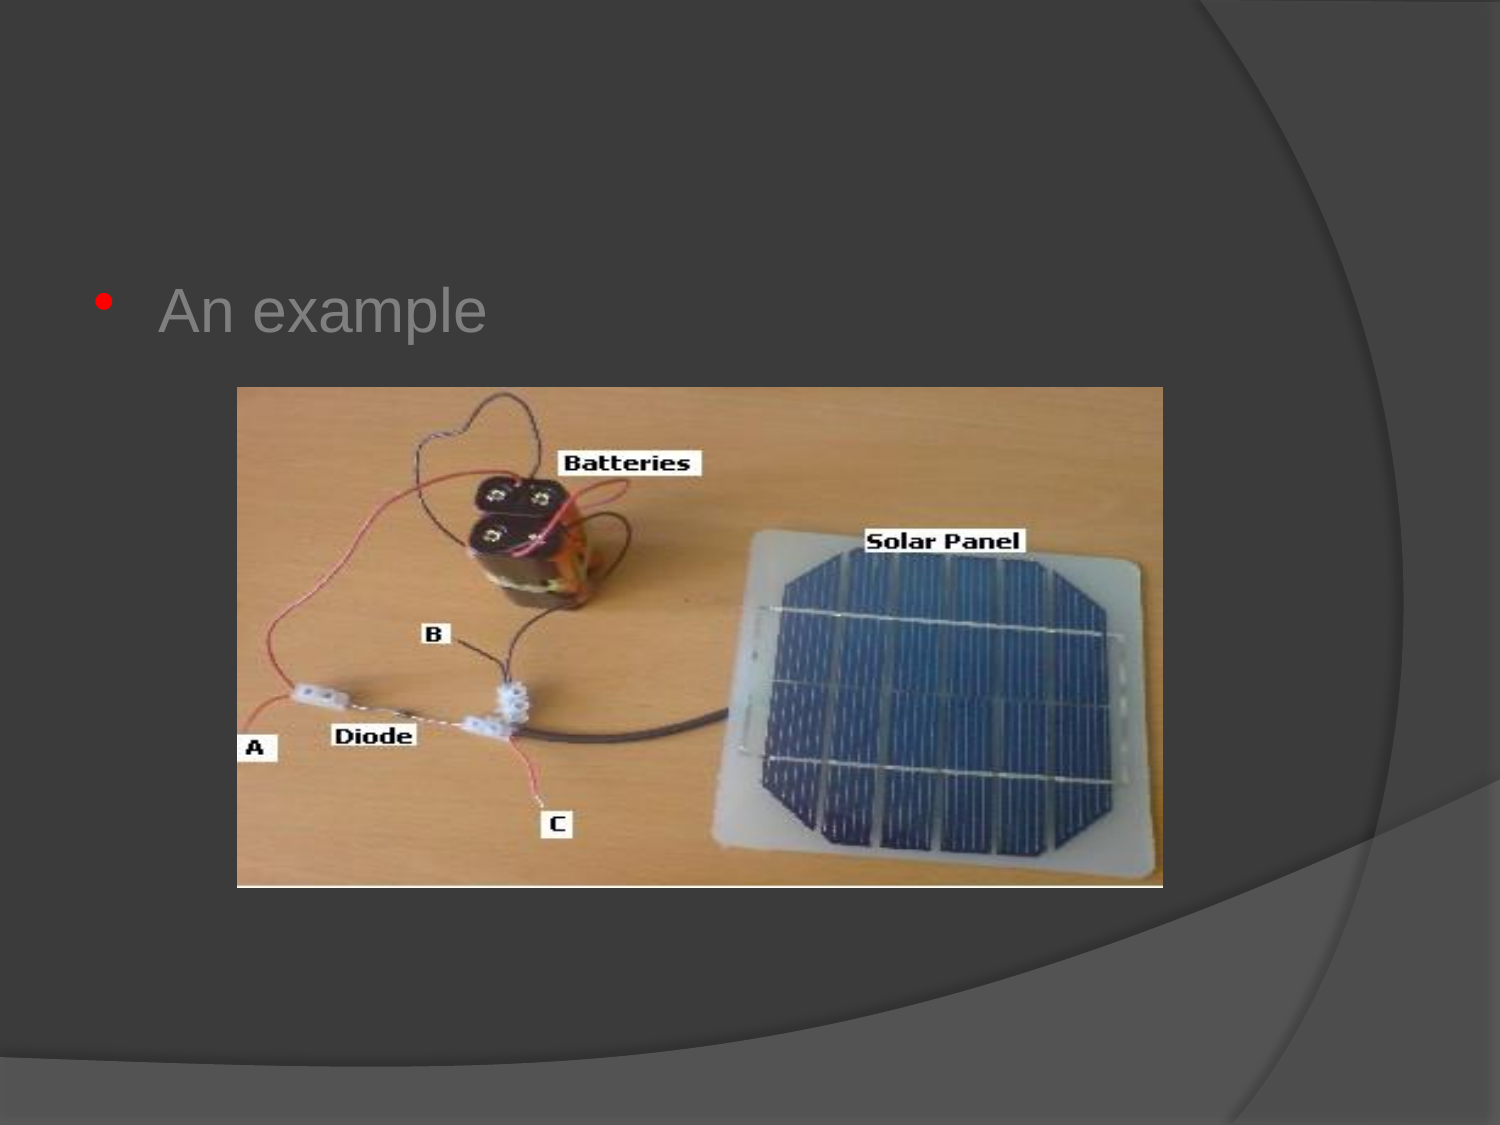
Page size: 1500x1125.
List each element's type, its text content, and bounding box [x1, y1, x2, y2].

list An example [75, 262, 1300, 1005]
picture [237, 387, 1163, 888]
